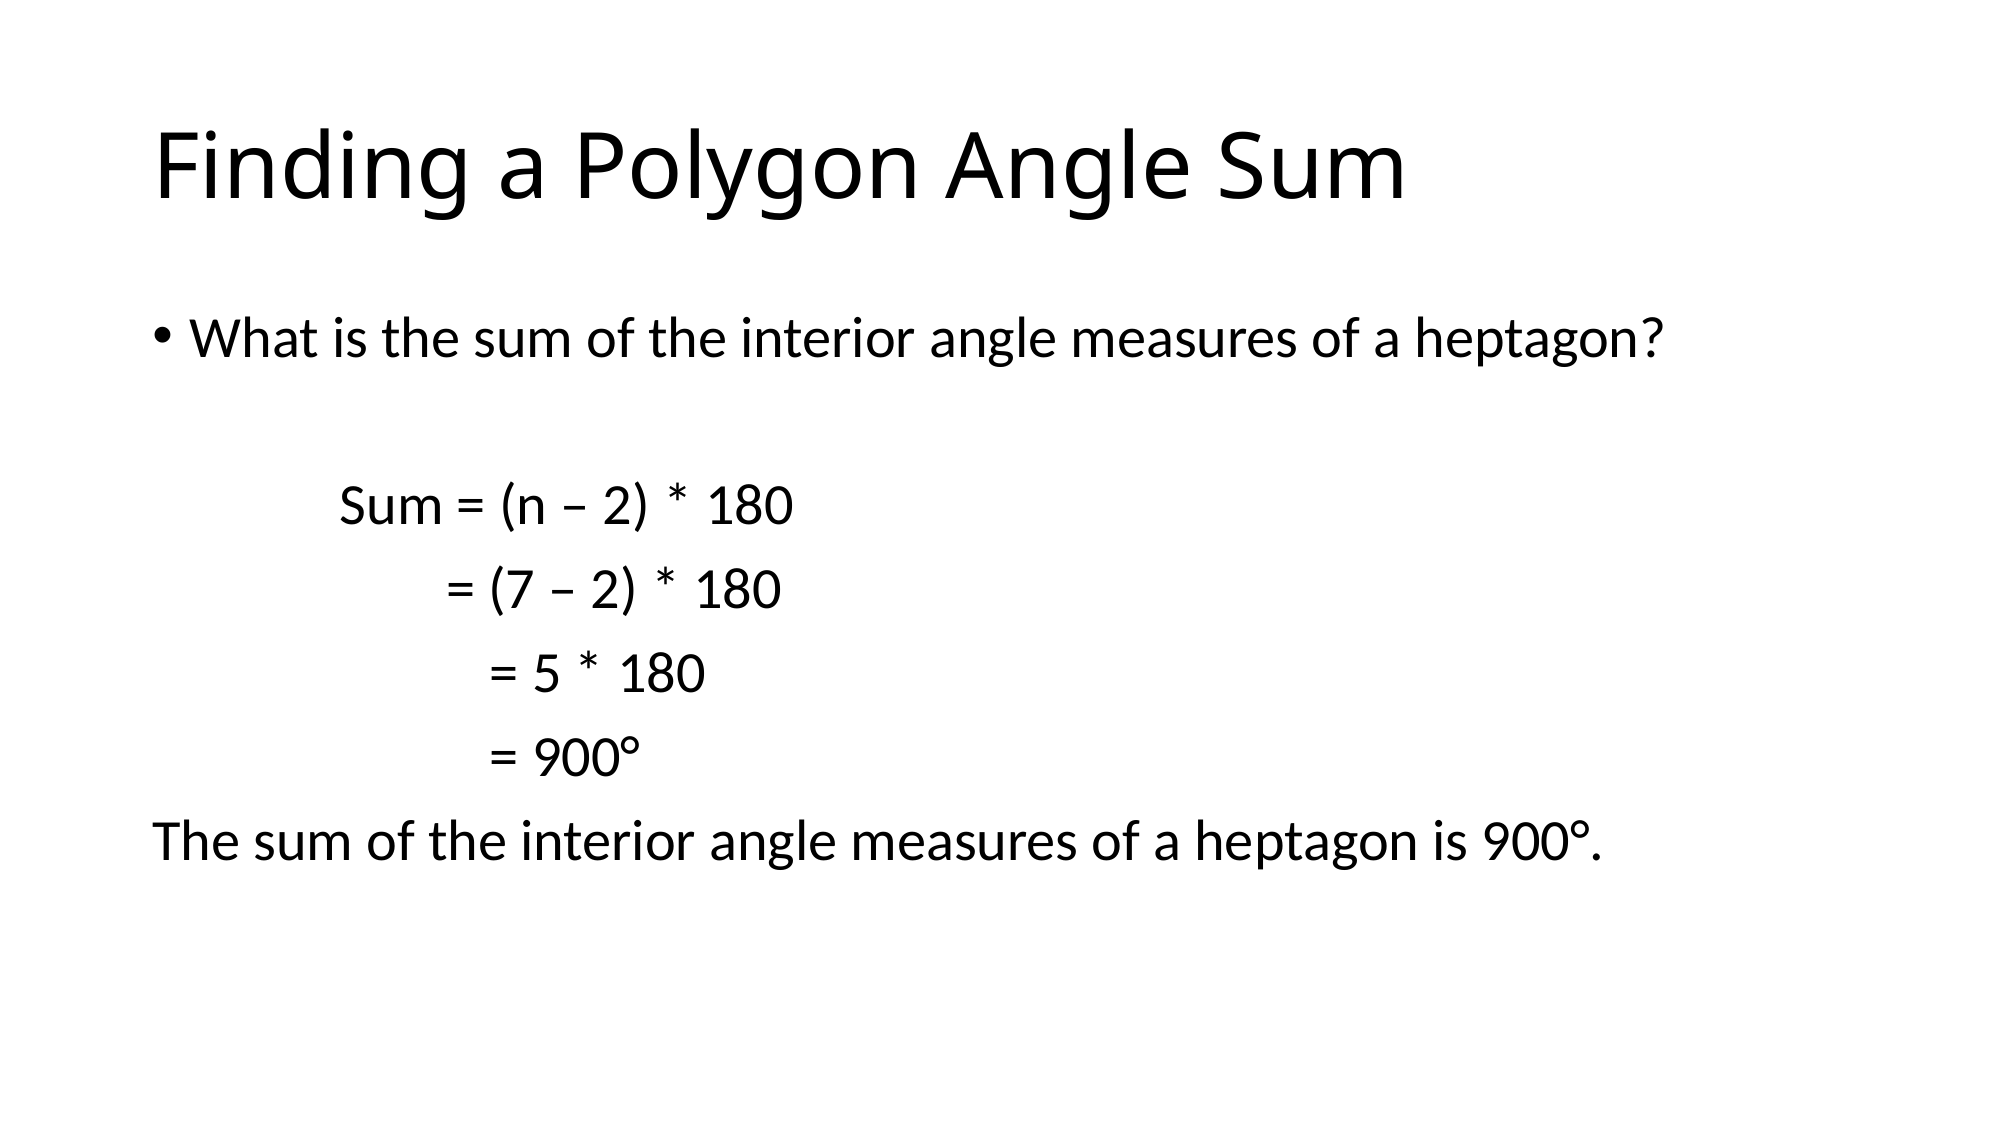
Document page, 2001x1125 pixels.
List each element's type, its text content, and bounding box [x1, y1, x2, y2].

title Finding a Polygon Angle Sum [137, 59, 1863, 278]
list What is the sum of the interior angle measures of a heptagon? Sum = (n – 2) * 180 = (7 – 2) * 180 = 5 * 180 = 900° The sum of the interior angle measures of a heptagon is 900°. [137, 299, 1863, 1014]
